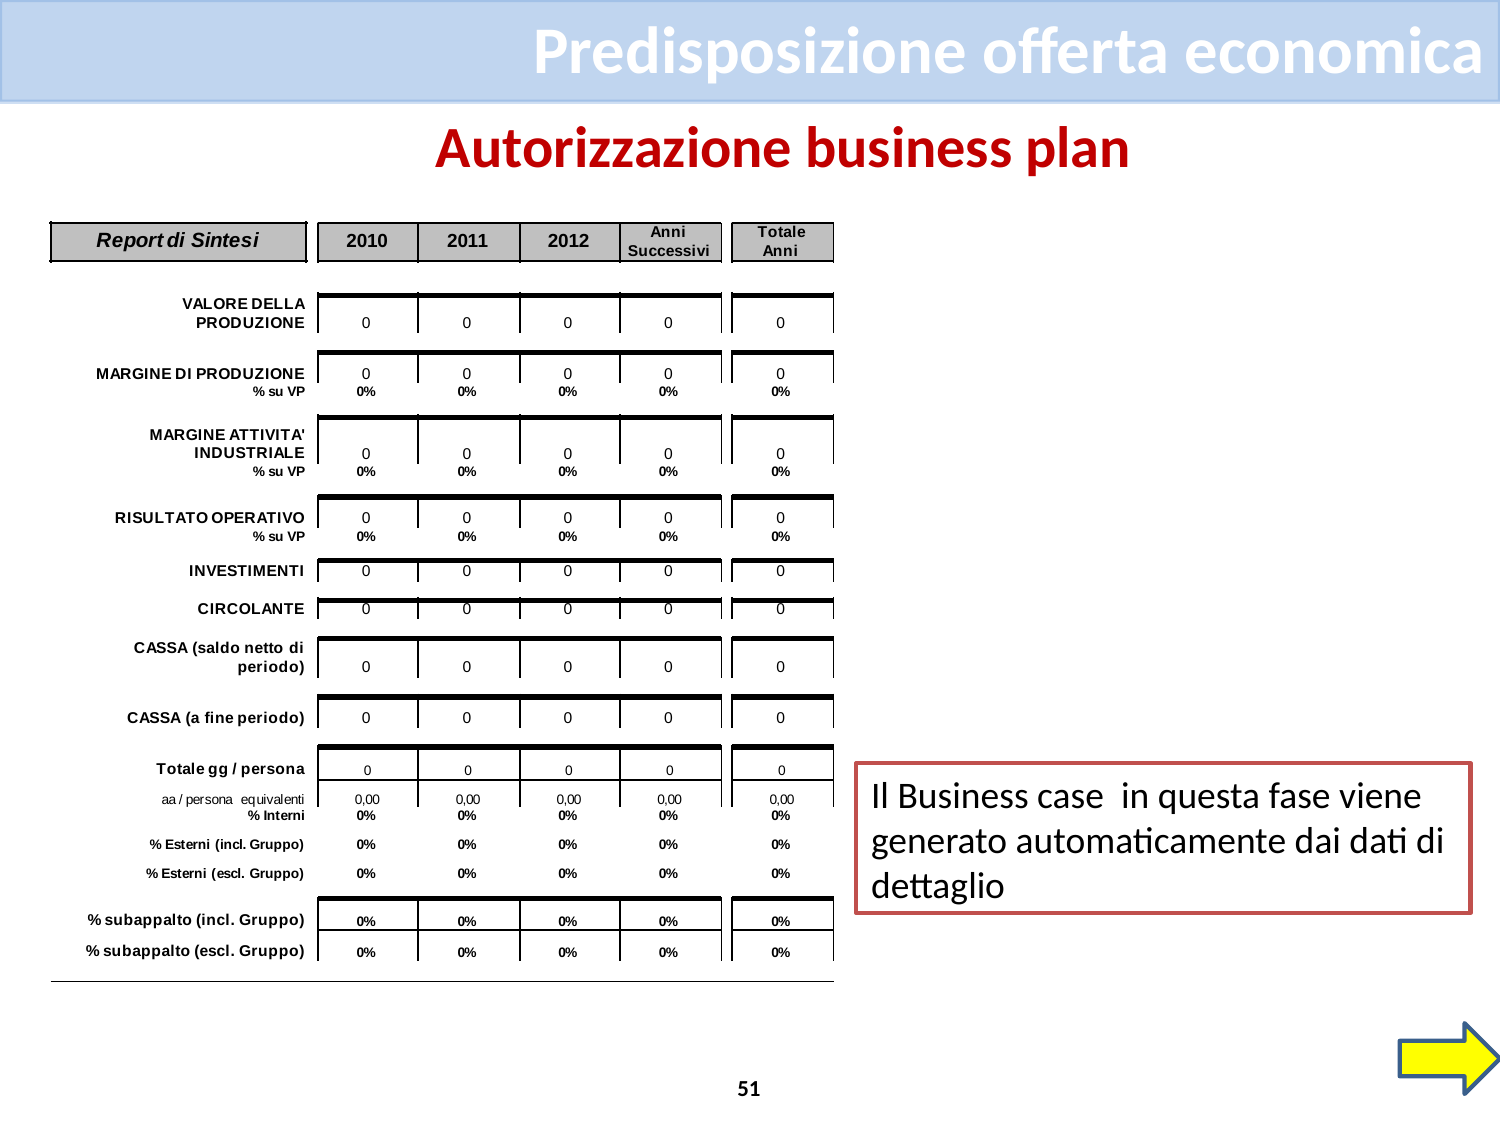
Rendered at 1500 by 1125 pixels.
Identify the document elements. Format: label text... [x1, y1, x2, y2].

text_box Predisposizione offerta economica [407, 0, 1500, 95]
picture [29, 200, 851, 1000]
text_box Il Business case in questa fase viene generato automaticamente dai dati di dettaglio [855, 761, 1473, 915]
text_box Autorizzazione business plan [4, 101, 1500, 185]
text_box [1397, 1021, 1500, 1096]
text_box 51 [573, 1057, 924, 1118]
